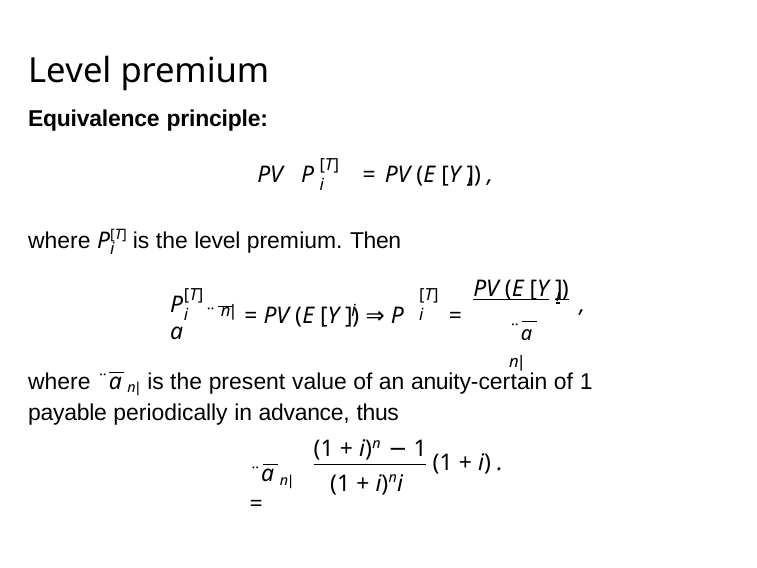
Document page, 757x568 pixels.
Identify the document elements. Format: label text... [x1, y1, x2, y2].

text_box where ¨a n| is the present value of an anuity-certain of 1 payable periodically in advance, thus [21, 353, 665, 425]
text_box (1 + i)n − 1 (1 + i)ni [307, 425, 433, 496]
text_box P a [167, 287, 218, 345]
text_box where P[T] is the level premium. Then [21, 222, 411, 254]
text_box ¨a n| [502, 307, 546, 353]
text_box i [317, 188, 327, 194]
text_box PV P = [255, 157, 381, 188]
text_box PV (E [Y ]) , [382, 157, 501, 188]
text_box PV (E [Y ]) [471, 272, 580, 302]
text_box (1 + i) . [430, 445, 508, 475]
text_box [T] [417, 281, 442, 287]
text_box [T] [181, 281, 207, 287]
text_box Equivalence principle: [26, 98, 357, 186]
title Level premium [26, 18, 679, 116]
text_box ¨a n| = [243, 445, 311, 516]
text_box , [577, 287, 588, 317]
text_box ¨ = PV (E [Y ]) ⇒ P = [202, 287, 467, 331]
